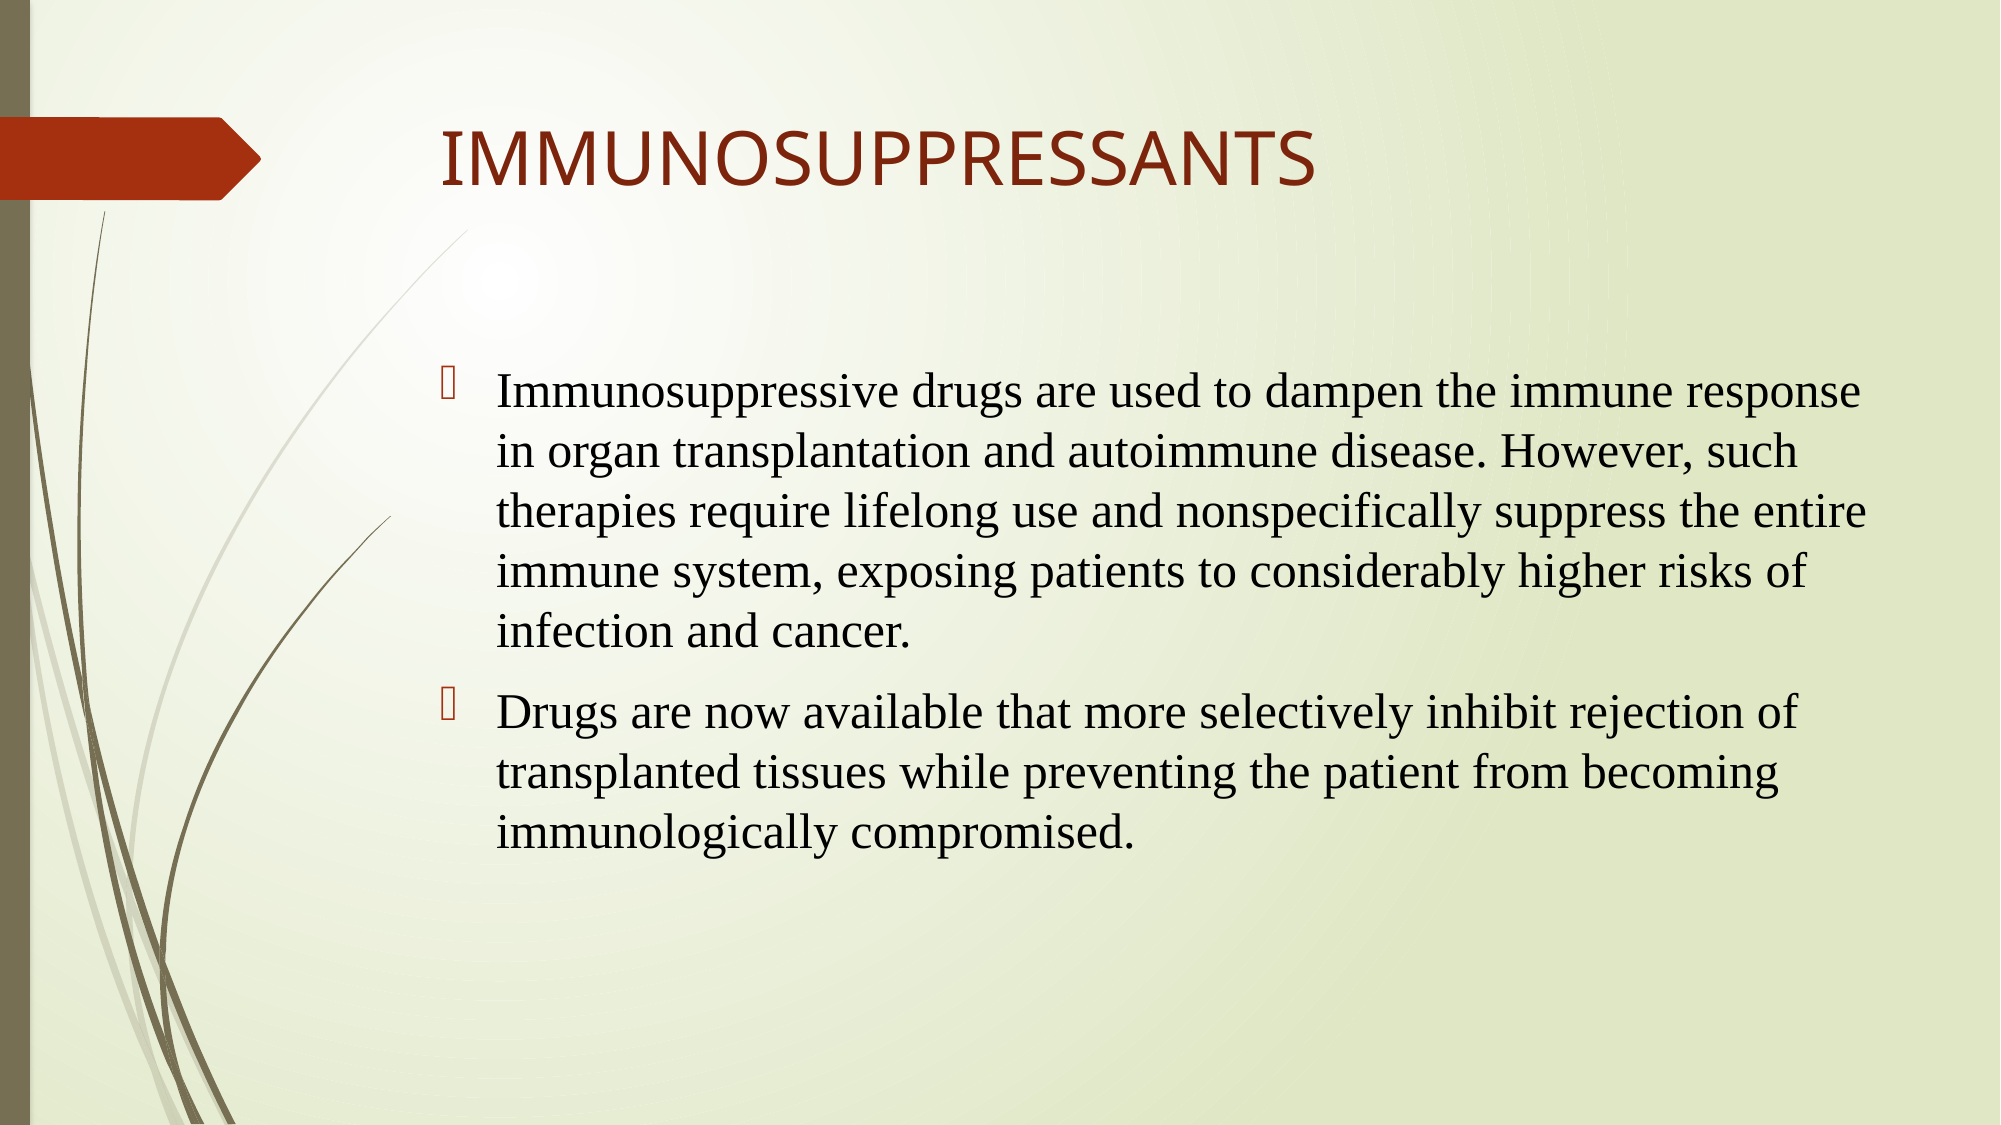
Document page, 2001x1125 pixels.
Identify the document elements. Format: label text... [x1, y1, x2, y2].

list Immunosuppressive drugs are used to dampen the immune response in organ transplantation and autoimmune disease. However, such therapies require lifelong use and nonspecifically suppress the entire immune system, exposing patients to considerably higher risks of infection and cancer. Drugs are now available that more selectively inhibit rejection of transplanted tissues while preventing the patient from becoming immunologically compromised. [424, 350, 1888, 970]
title IMMUNOSUPPRESSANTS [425, 102, 1888, 313]
